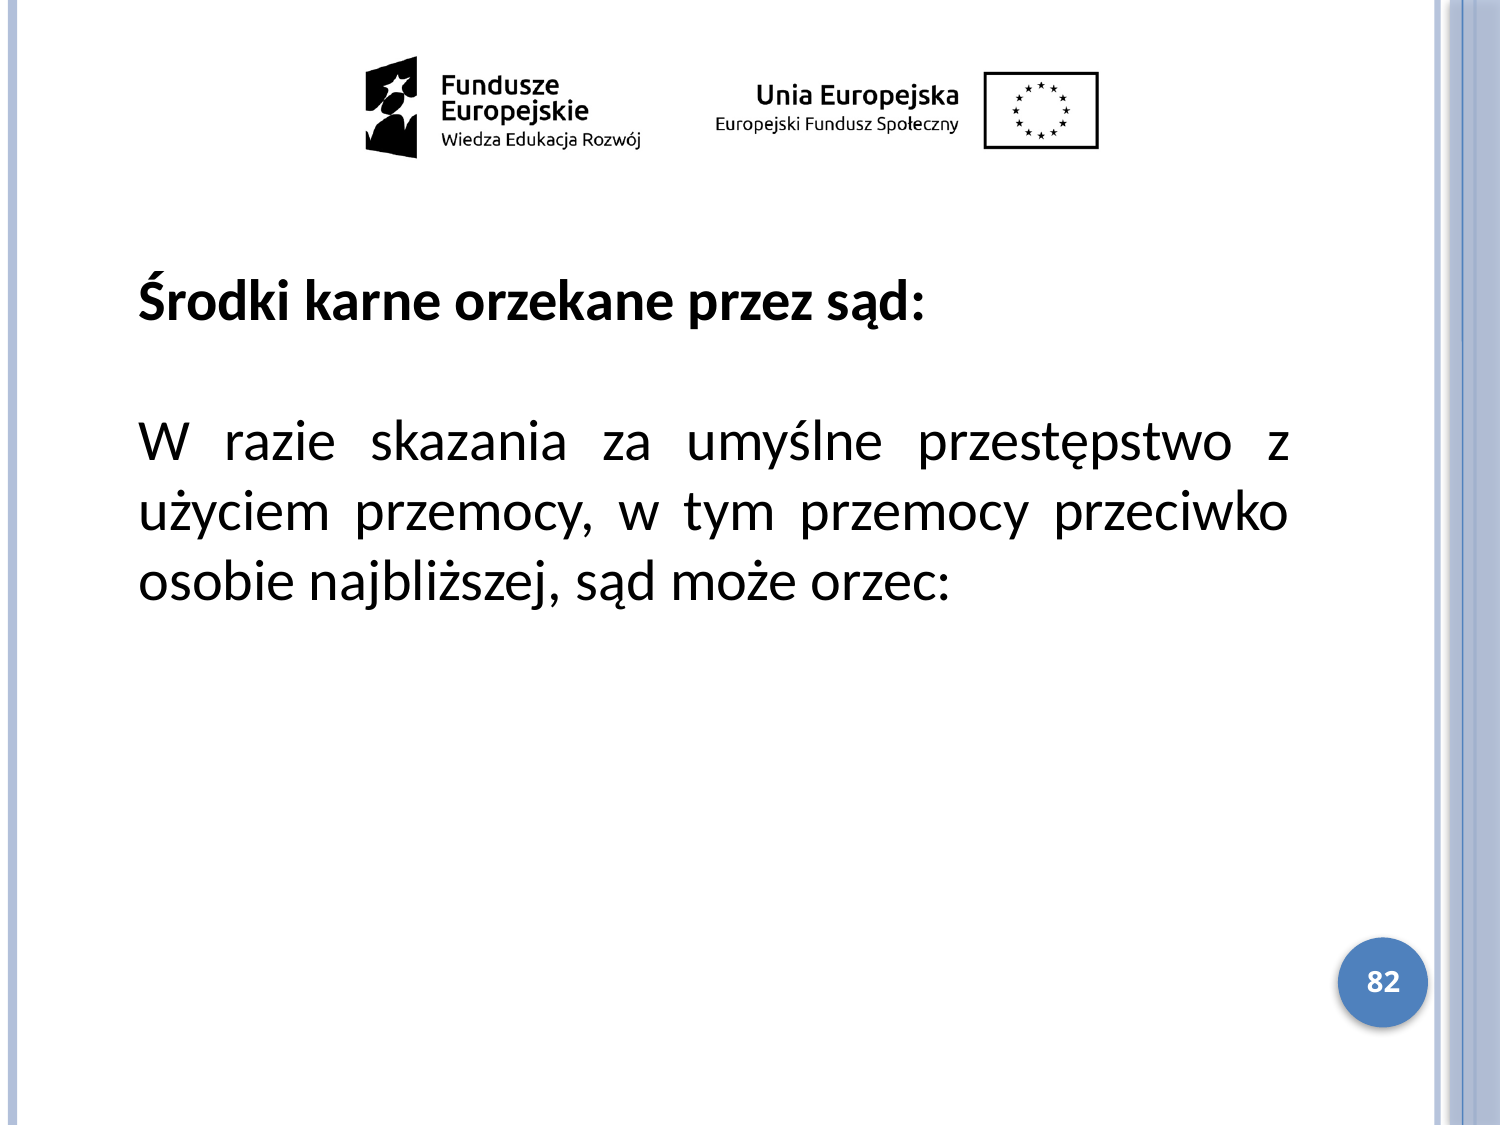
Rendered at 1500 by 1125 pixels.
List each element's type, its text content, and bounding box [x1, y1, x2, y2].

slide_number 82 [1333, 940, 1434, 1027]
picture [340, 30, 1124, 184]
text_box Środki karne orzekane przez sąd: W razie skazania za umyślne przestępstwo z użyciem przemocy, w tym przemocy przeciwko osobie najbliższej, sąd może orzec: [123, 184, 1306, 830]
